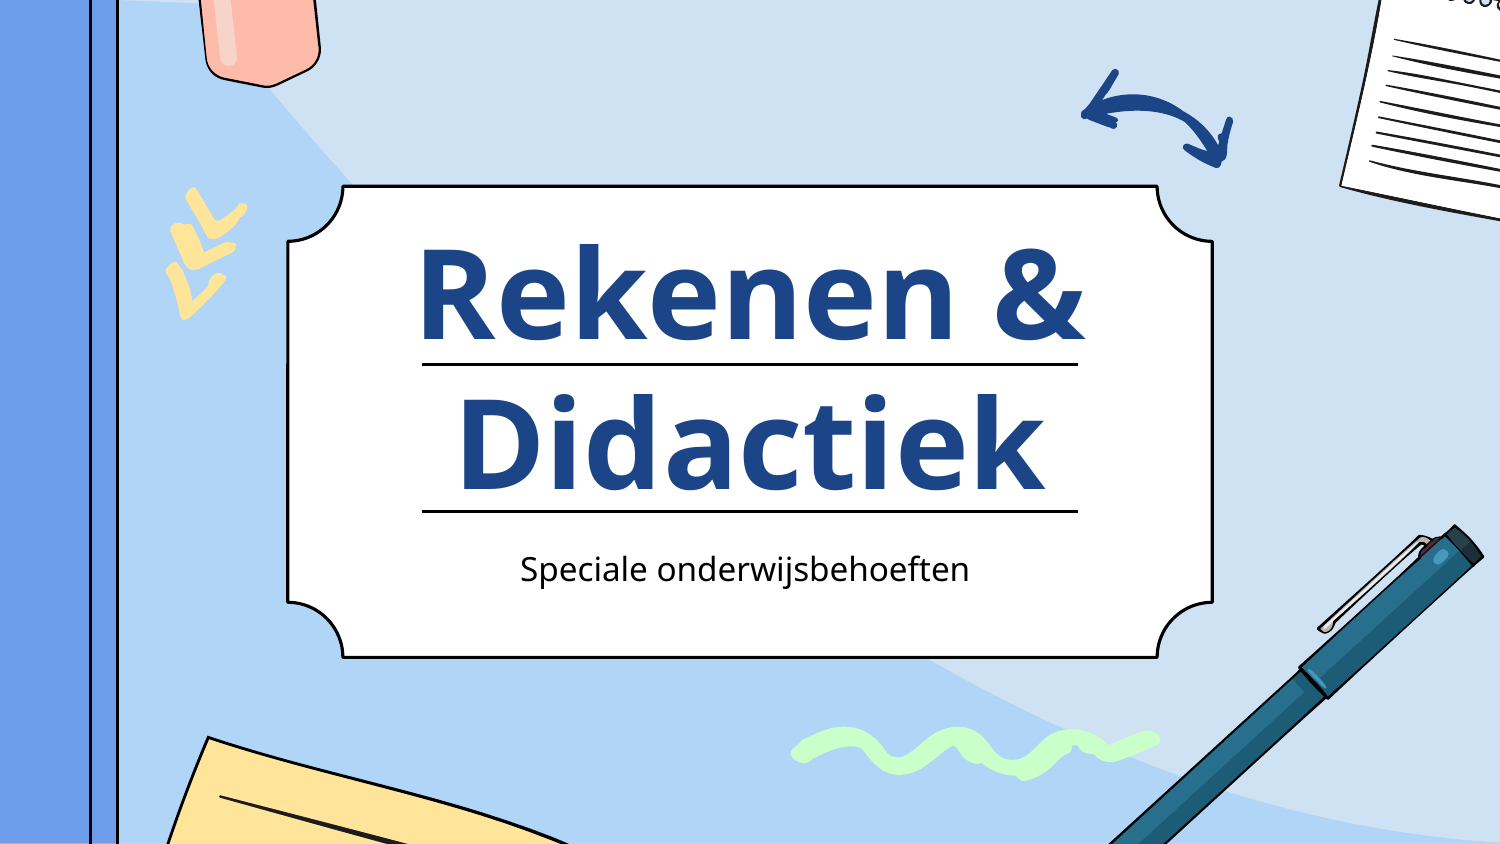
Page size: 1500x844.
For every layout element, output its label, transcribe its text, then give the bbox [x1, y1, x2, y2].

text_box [130, 221, 264, 291]
title Rekenen & Didactiek [385, 245, 1115, 484]
text_box [1080, 68, 1234, 169]
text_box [786, 727, 1167, 781]
subtitle Speciale onderwijsbehoeften [385, 539, 1115, 598]
